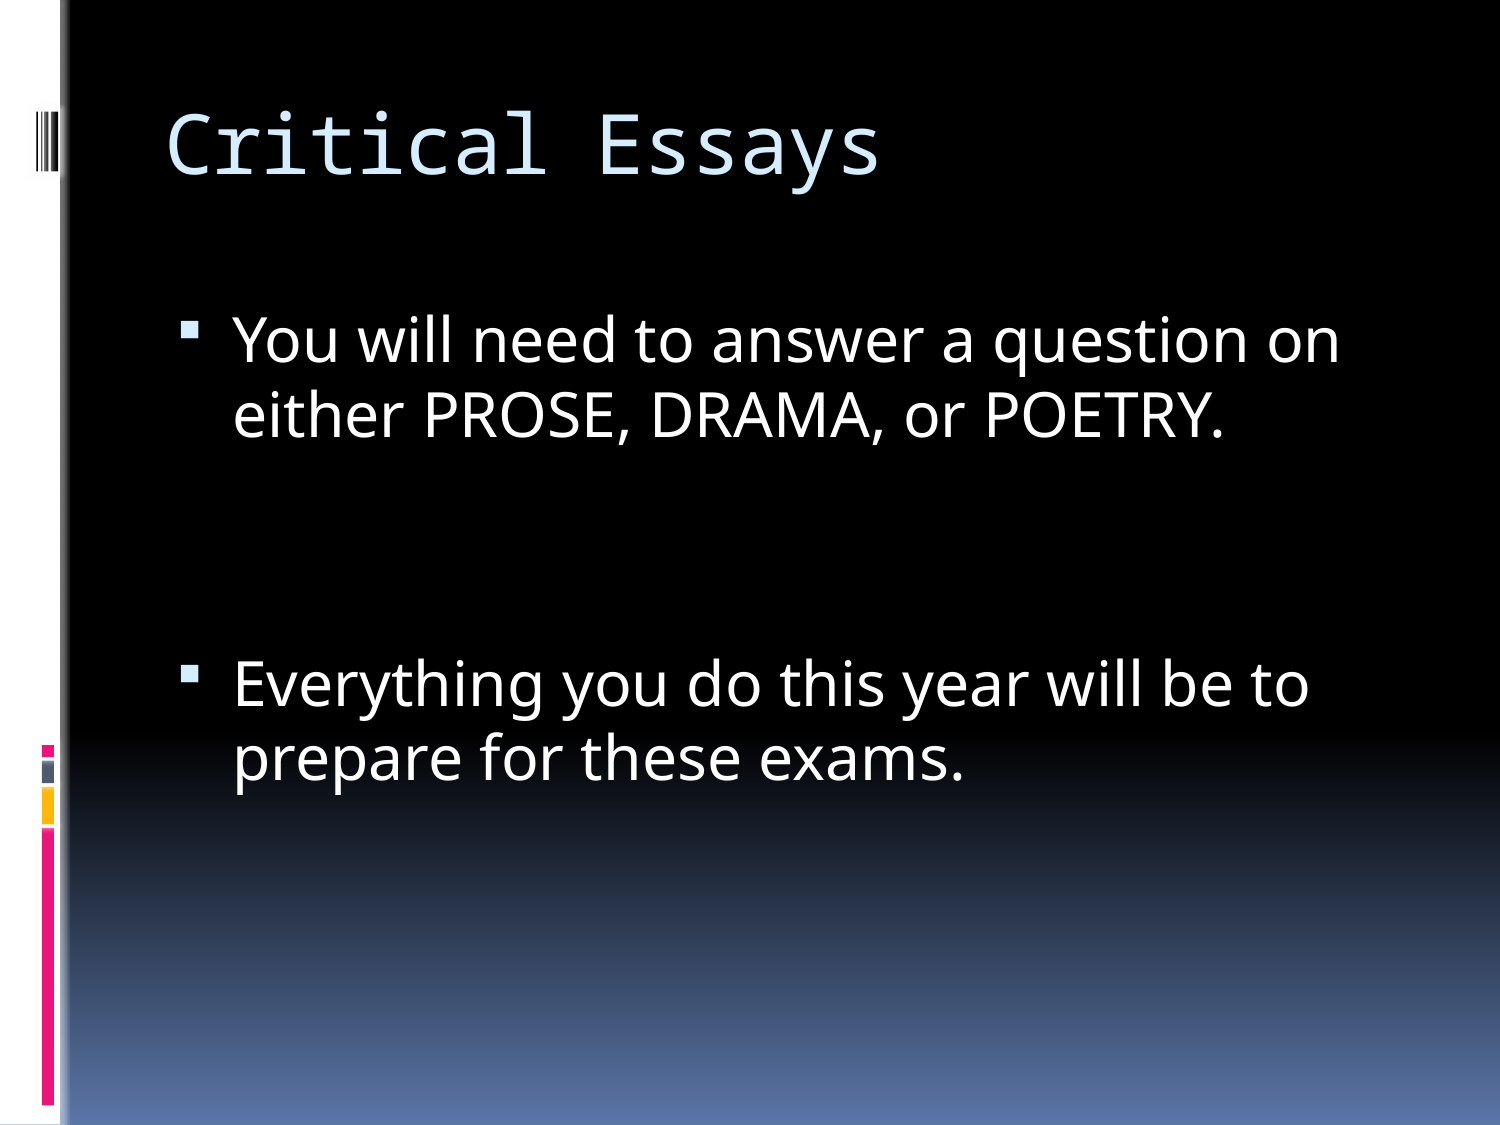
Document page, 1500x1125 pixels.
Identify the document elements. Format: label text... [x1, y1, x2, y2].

title Critical Essays [150, 83, 1425, 234]
list You will need to answer a question on either PROSE, DRAMA, or POETRY. Everything you do this year will be to prepare for these exams. [150, 292, 1425, 1043]
